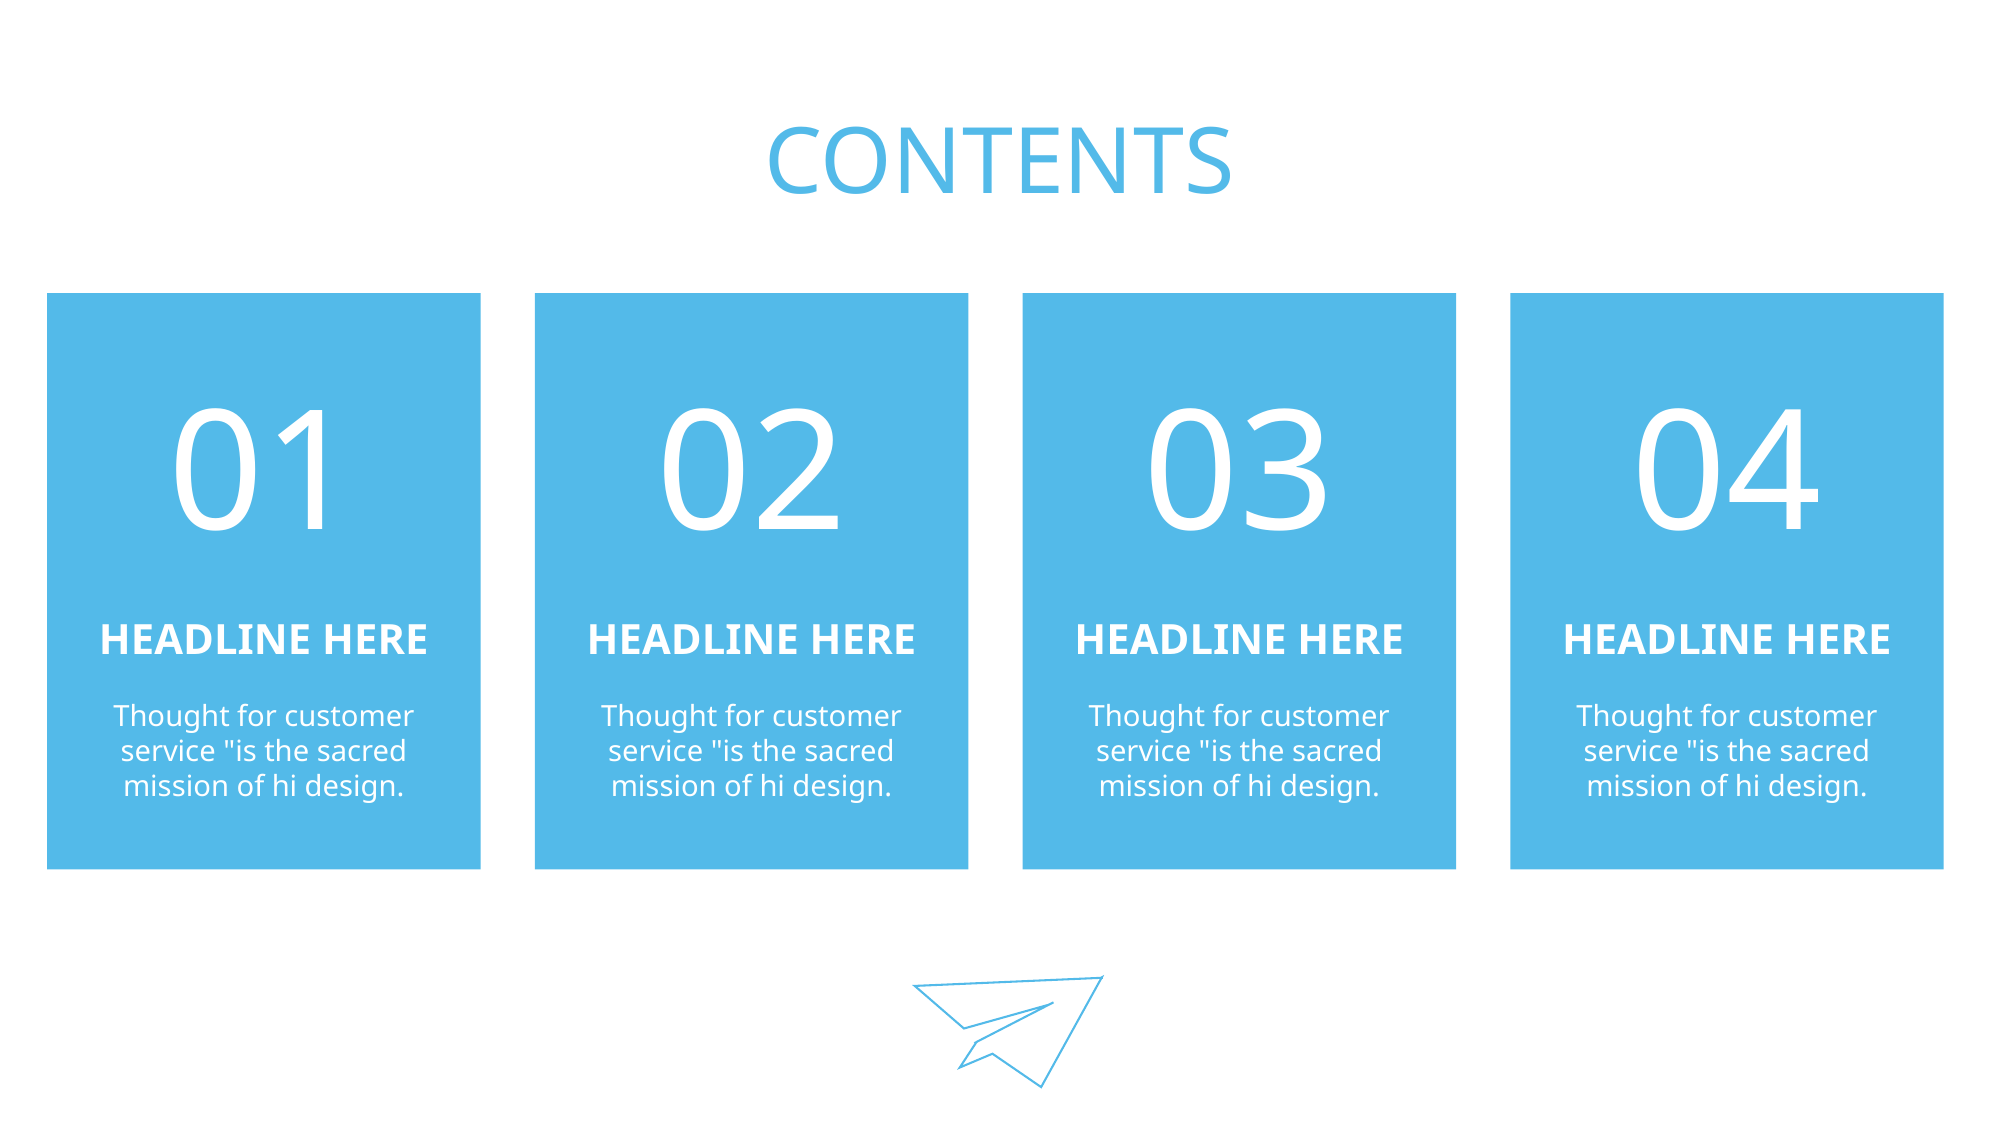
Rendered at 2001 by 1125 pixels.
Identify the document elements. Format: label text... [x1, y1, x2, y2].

text_box [912, 974, 1105, 1089]
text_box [538, 354, 965, 812]
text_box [50, 354, 478, 812]
text_box [46, 292, 482, 870]
text_box CONTENTS [749, 39, 1251, 220]
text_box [1026, 354, 1453, 812]
text_box [1509, 292, 1945, 870]
text_box [534, 292, 969, 870]
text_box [1513, 354, 1941, 812]
text_box [1022, 292, 1457, 870]
